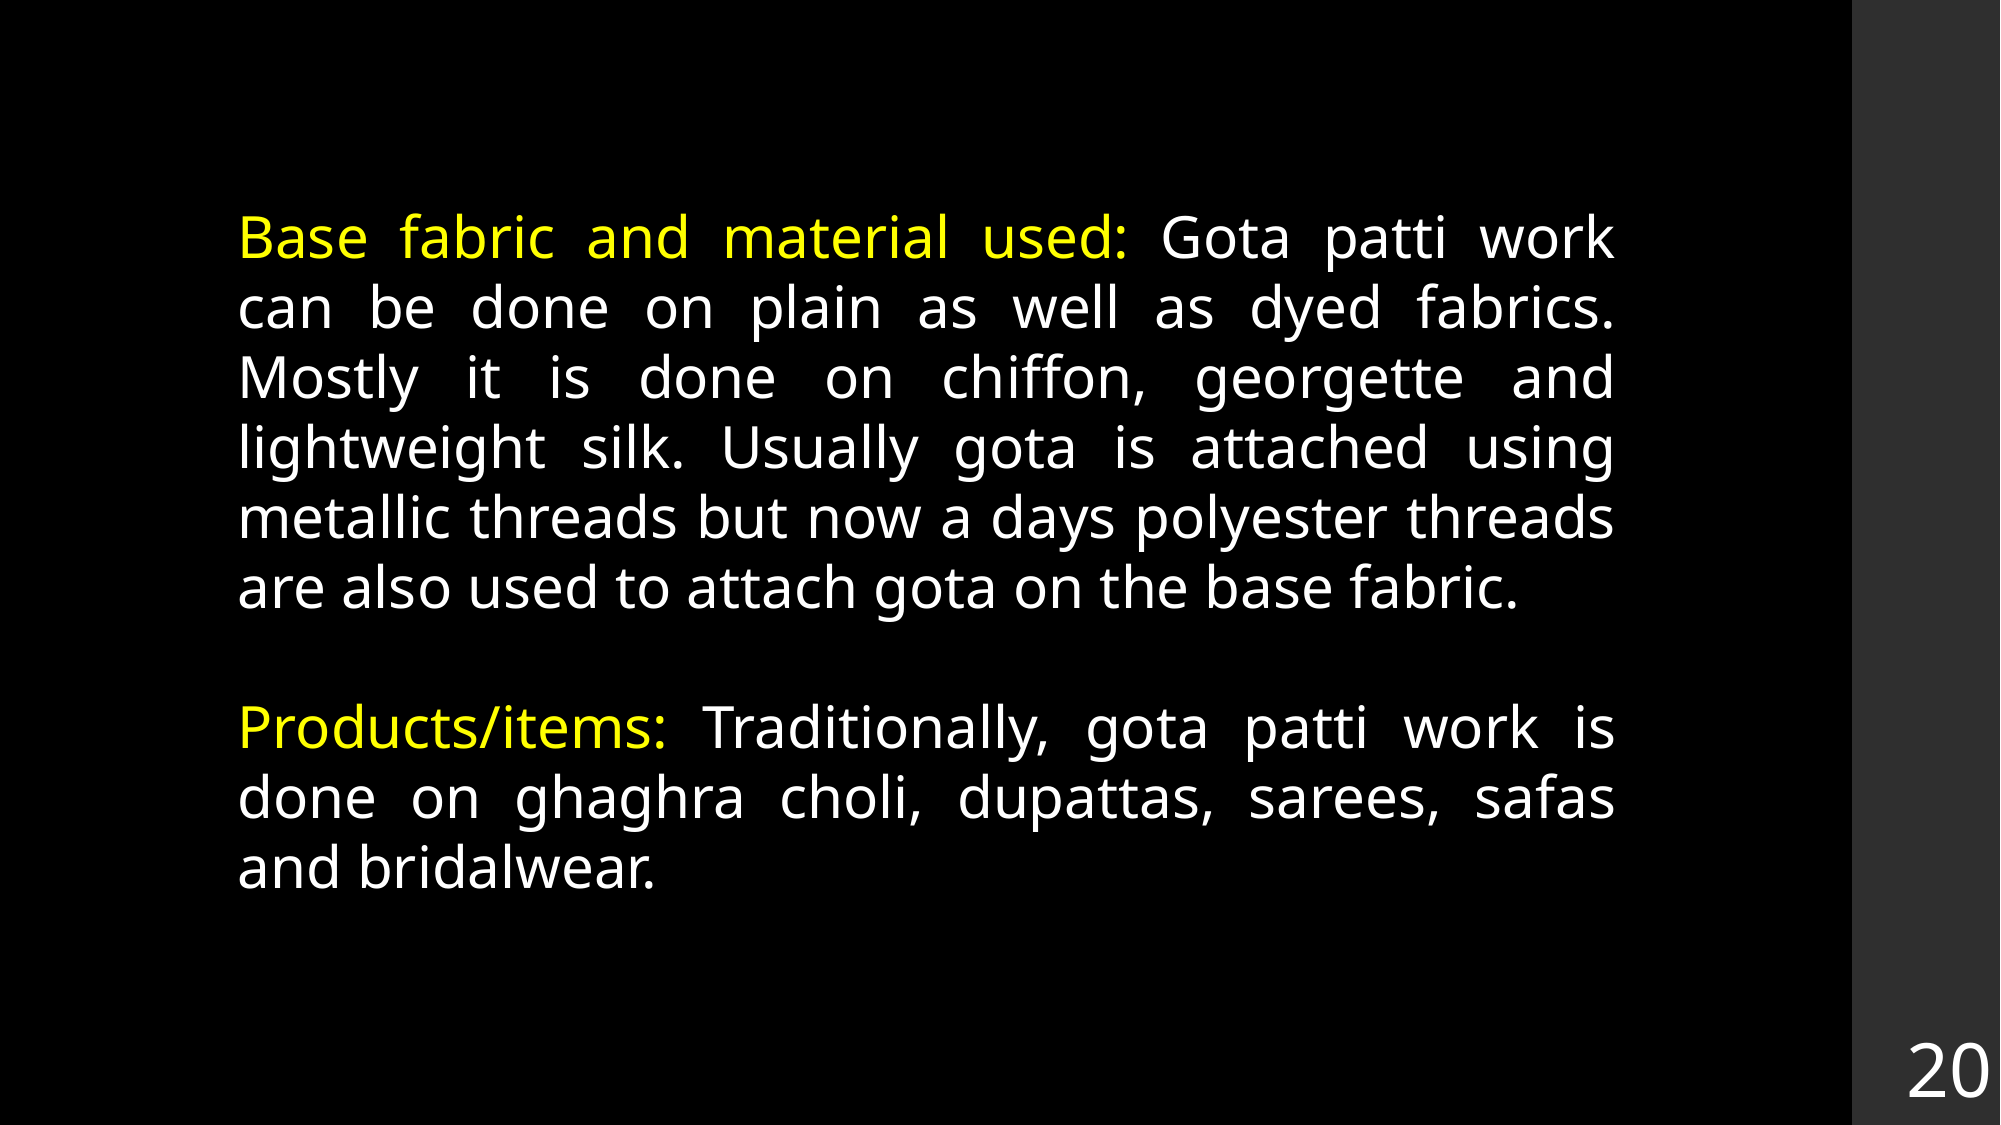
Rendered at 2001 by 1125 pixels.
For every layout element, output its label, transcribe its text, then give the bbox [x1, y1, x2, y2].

list Base fabric and material used: Gota patti work can be done on plain as well as dyed fabrics. Mostly it is done on chiffon, georgette and lightweight silk. Usually gota is attached using metallic threads but now a days polyester threads are also used to attach gota on the base fabric. Products/items: Traditionally, gota patti work is done on ghaghra choli, dupattas, sarees, safas and bridalwear. [237, 200, 1617, 473]
slide_number 20 [1902, 1022, 2000, 1125]
